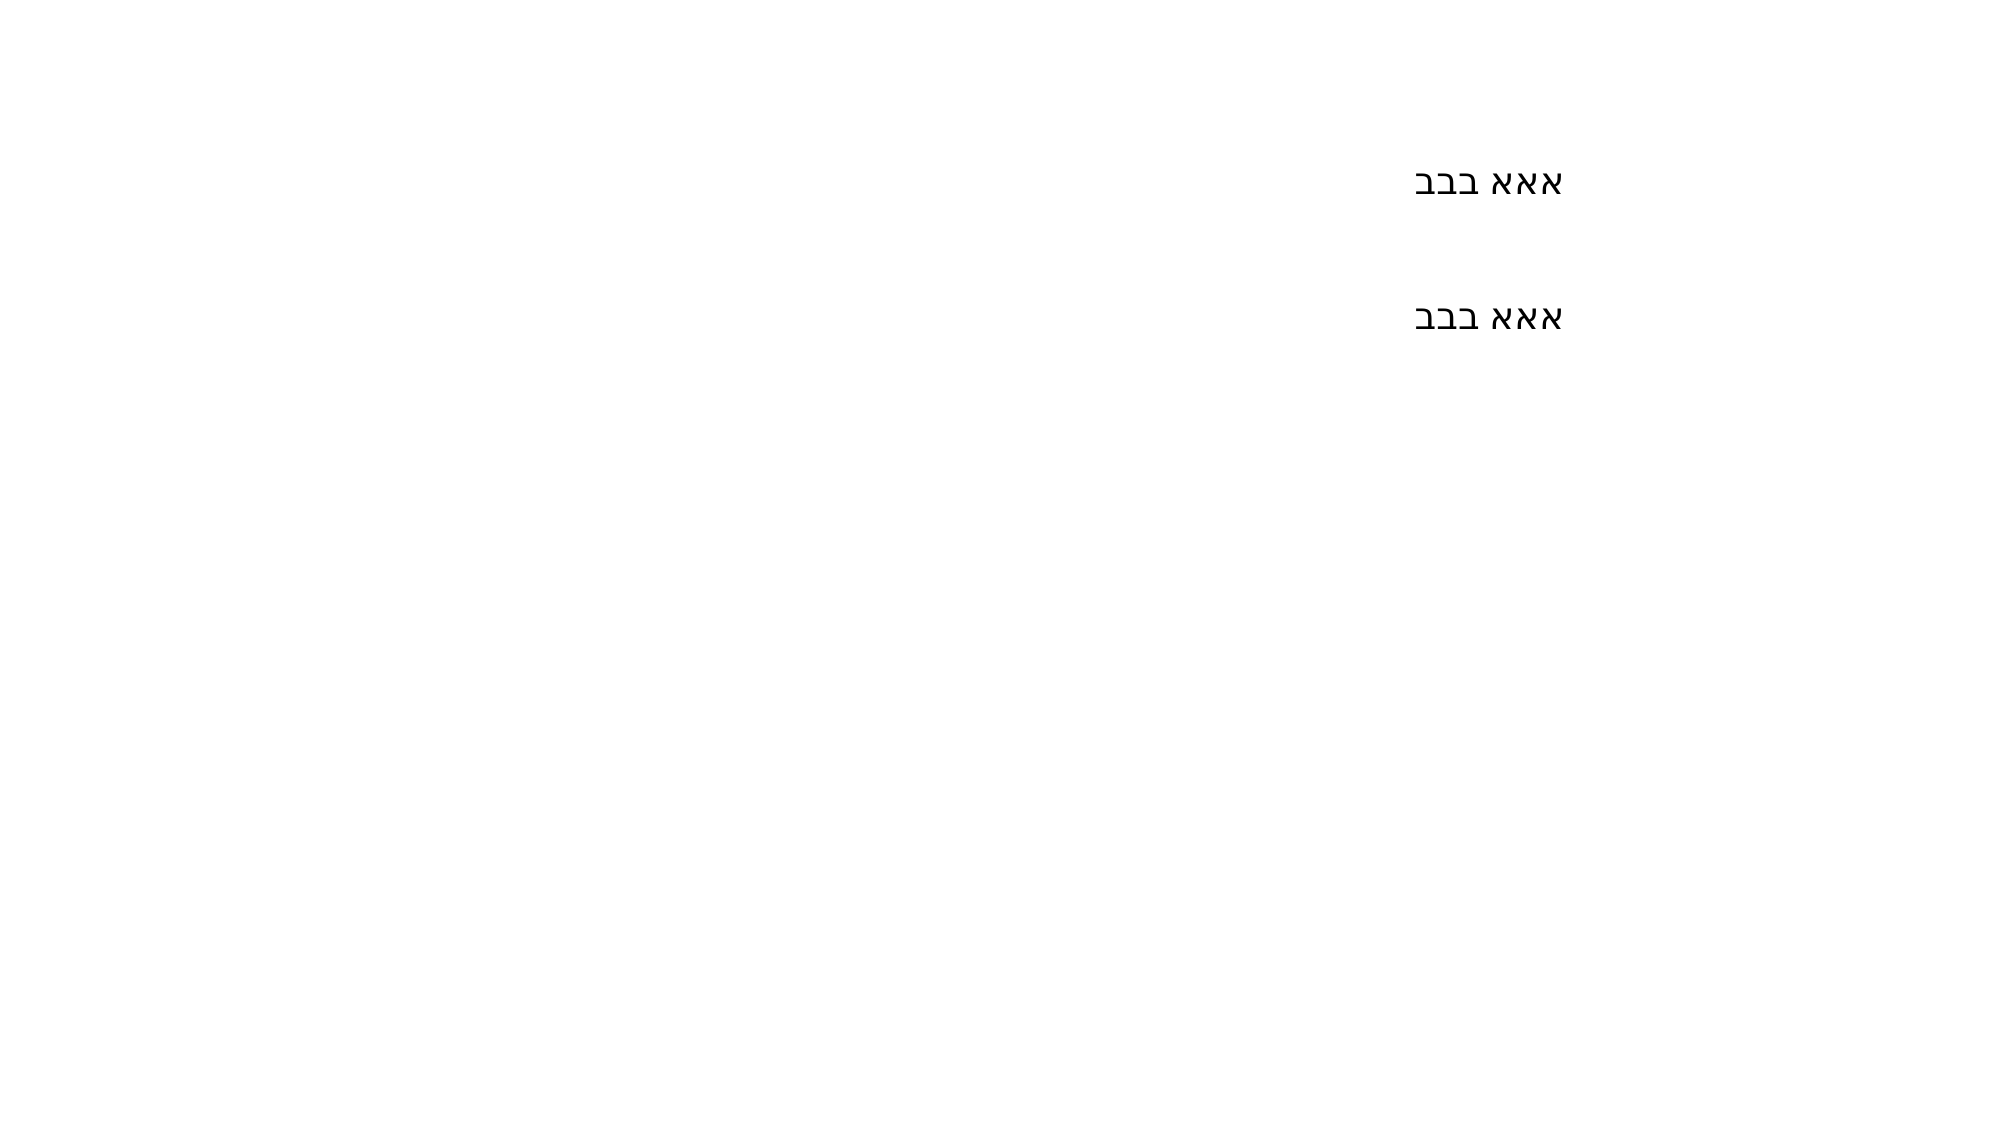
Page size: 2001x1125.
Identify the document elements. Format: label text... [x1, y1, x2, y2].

text_box אאא בבב [979, 285, 1580, 345]
text_box אאא בבב [979, 149, 1580, 210]
